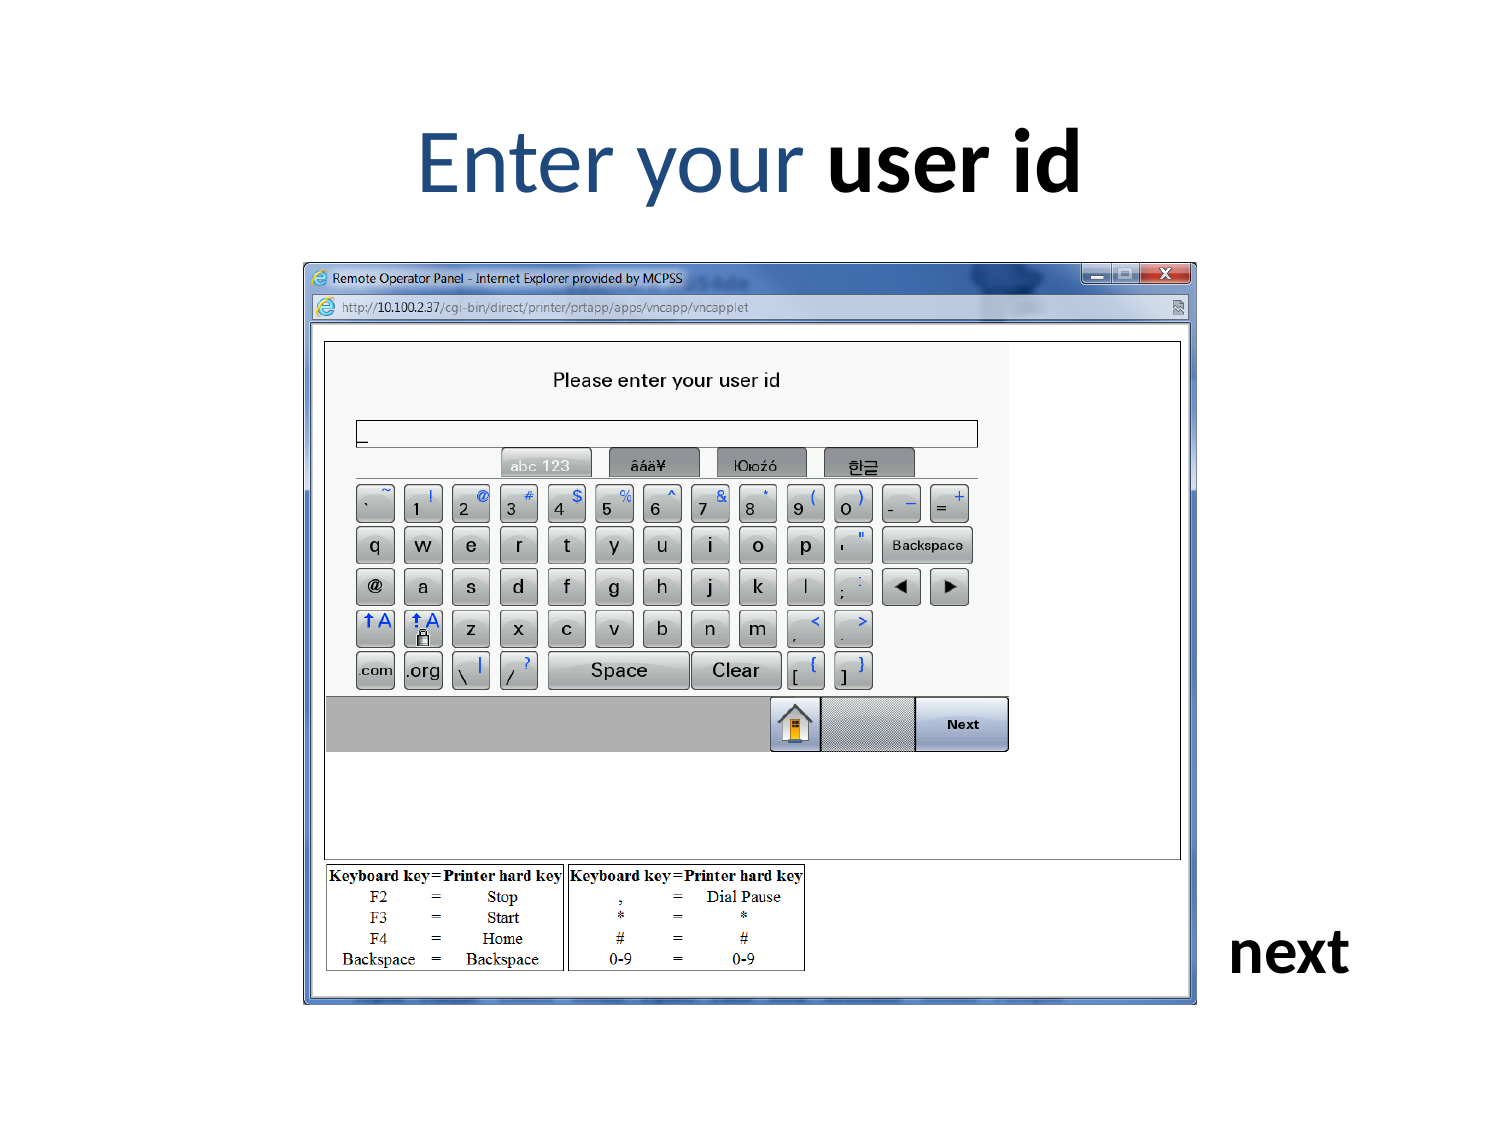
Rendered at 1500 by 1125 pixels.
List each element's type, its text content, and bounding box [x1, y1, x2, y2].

title Enter your user id [75, 62, 1425, 250]
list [303, 262, 1197, 1006]
text_box next [1213, 899, 1366, 995]
